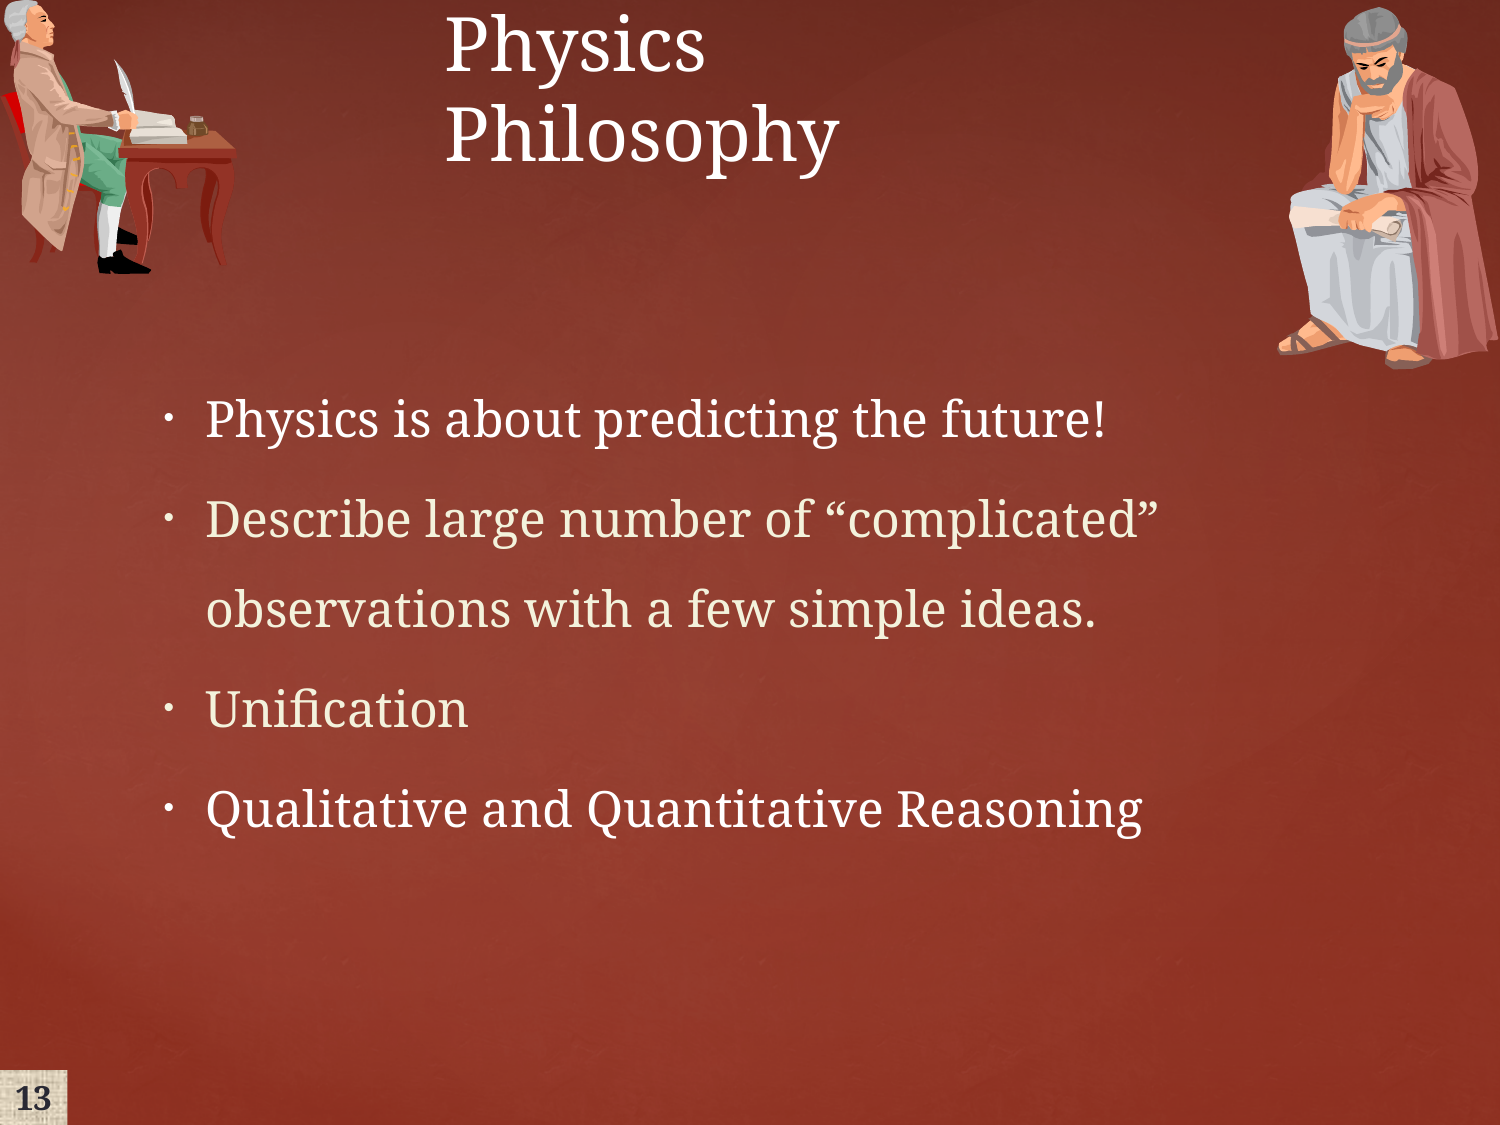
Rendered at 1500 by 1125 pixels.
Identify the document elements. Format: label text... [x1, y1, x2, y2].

picture [1276, 4, 1500, 371]
list Physics is about predicting the future! Describe large number of “complicated” observations with a few simple ideas. Unification Qualitative and Quantitative Reasoning [145, 345, 1277, 850]
text_box 13 [0, 1070, 68, 1125]
picture [0, 0, 238, 275]
title Physics Philosophy [429, 71, 1070, 185]
